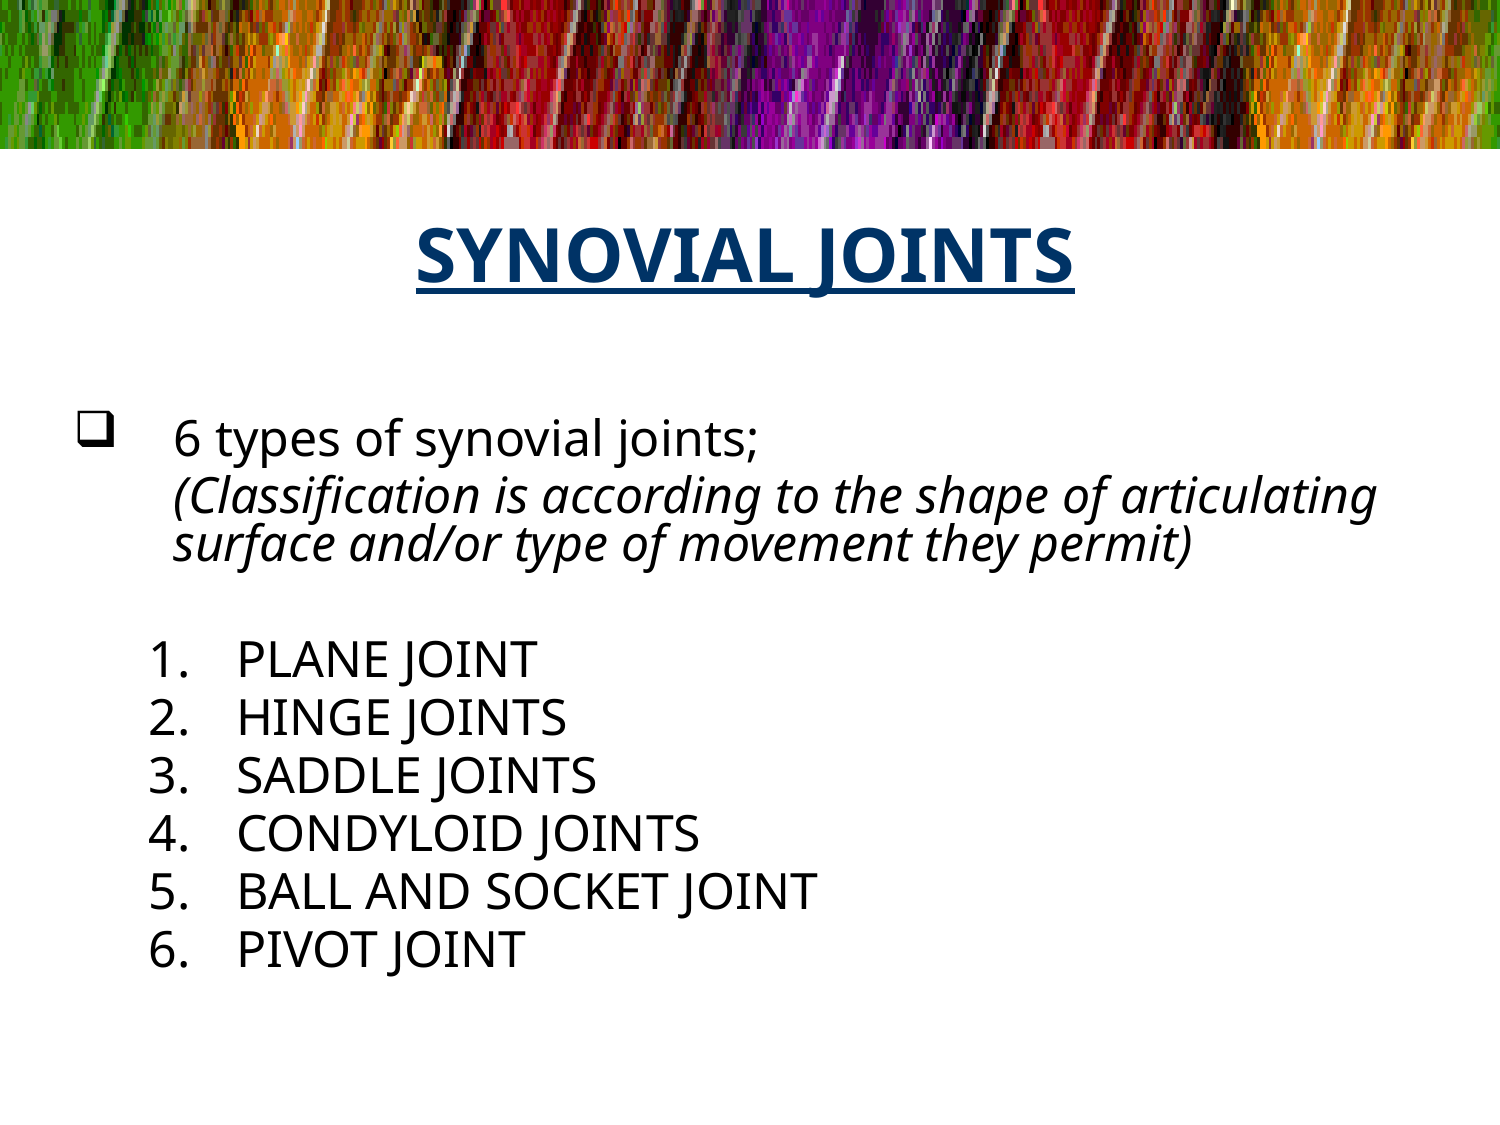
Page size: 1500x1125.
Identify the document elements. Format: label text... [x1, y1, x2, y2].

title SYNOVIAL JOINTS [70, 187, 1421, 318]
picture [0, 0, 1500, 149]
list 6 types of synovial joints; (Classification is according to the shape of articulating surface and/or type of movement they permit) PLANE JOINT HINGE JOINTS SADDLE JOINTS CONDYLOID JOINTS BALL AND SOCKET JOINT PIVOT JOINT [58, 409, 1472, 1086]
